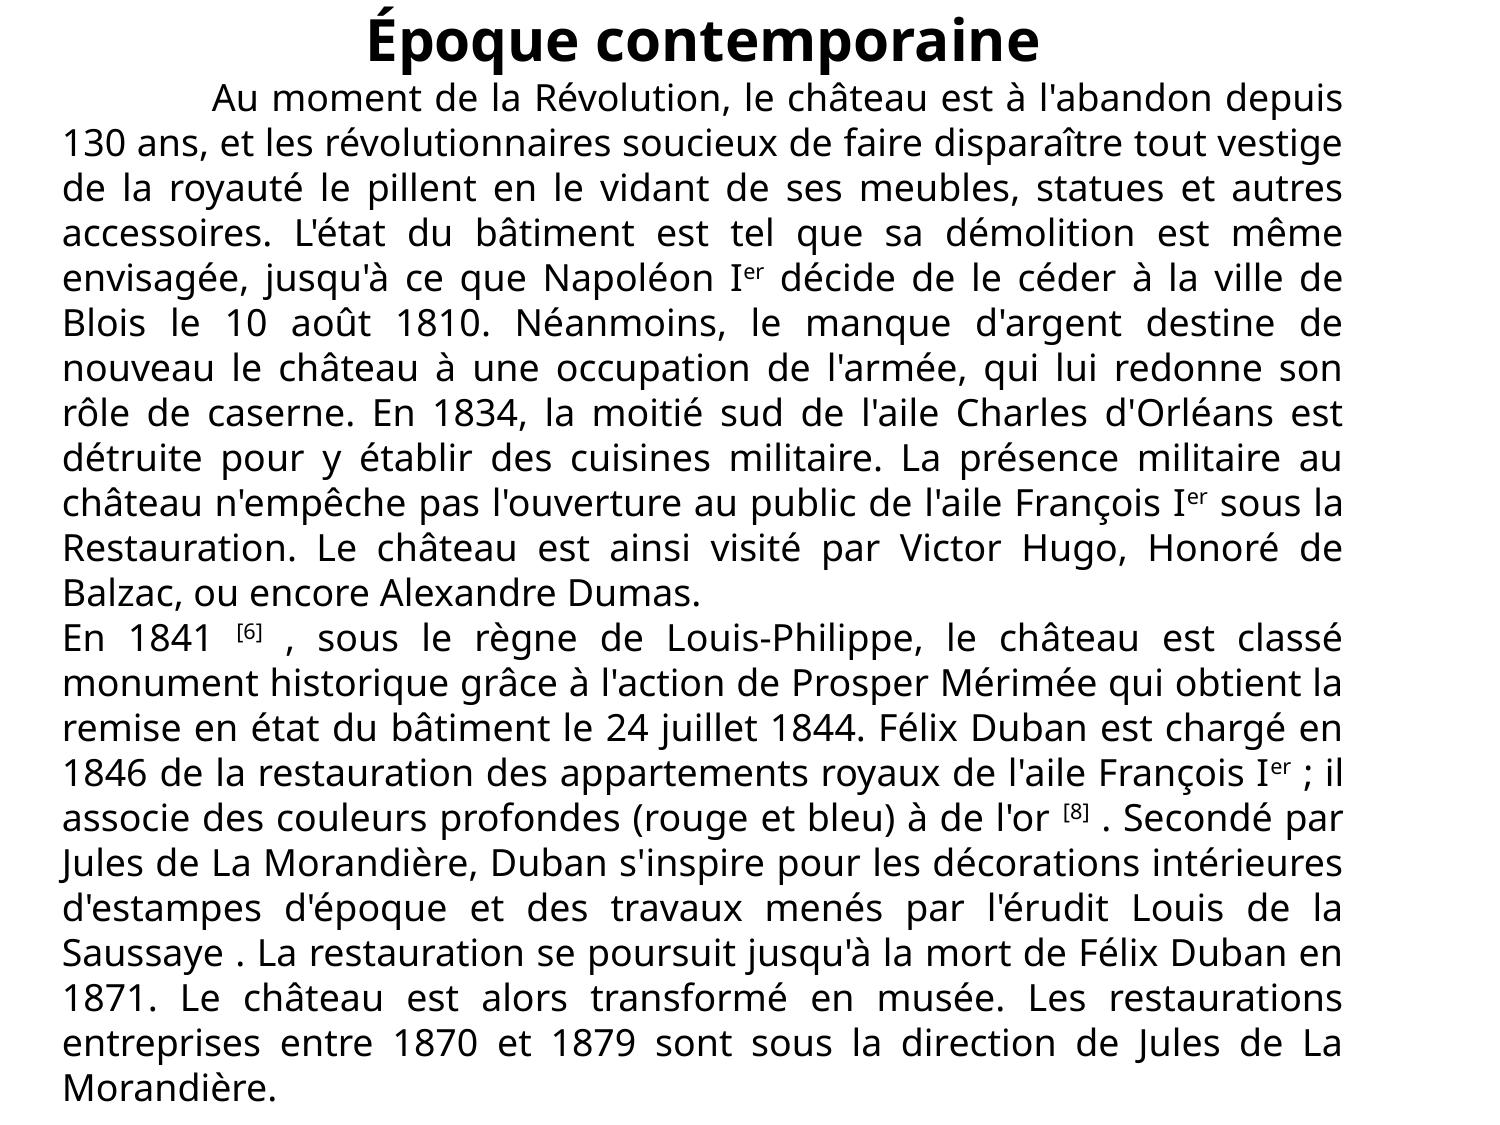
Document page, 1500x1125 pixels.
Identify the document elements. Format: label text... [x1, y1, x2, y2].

text_box Époque contemporaine Au moment de la Révolution, le château est à l'abandon depuis 130 ans, et les révolutionnaires soucieux de faire disparaître tout vestige de la royauté le pillent en le vidant de ses meubles, statues et autres accessoires. L'état du bâtiment est tel que sa démolition est même envisagée, jusqu'à ce que Napoléon Ier décide de le céder à la ville de Blois le 10 août 1810. Néanmoins, le manque d'argent destine de nouveau le château à une occupation de l'armée, qui lui redonne son rôle de caserne. En 1834, la moitié sud de l'aile Charles d'Orléans est détruite pour y établir des cuisines militaire. La présence militaire au château n'empêche pas l'ouverture au public de l'aile François Ier sous la Restauration. Le château est ainsi visité par Victor Hugo, Honoré de Balzac, ou encore Alexandre Dumas. En 1841 [6] , sous le règne de Louis-Philippe, le château est classé monument historique grâce à l'action de Prosper Mérimée qui obtient la remise en état du bâtiment le 24 juillet 1844. Félix Duban est chargé en 1846 de la restauration des appartements royaux de l'aile François Ier ; il associe des couleurs profondes (rouge et bleu) à de l'or [8] . Secondé par Jules de La Morandière, Duban s'inspire pour les décorations intérieures d'estampes d'époque et des travaux menés par l'érudit Louis de la Saussaye . La restauration se poursuit jusqu'à la mort de Félix Duban en 1871. Le château est alors transformé en musée. Les restaurations entreprises entre 1870 et 1879 sont sous la direction de Jules de La Morandière. [46, 0, 1360, 1125]
